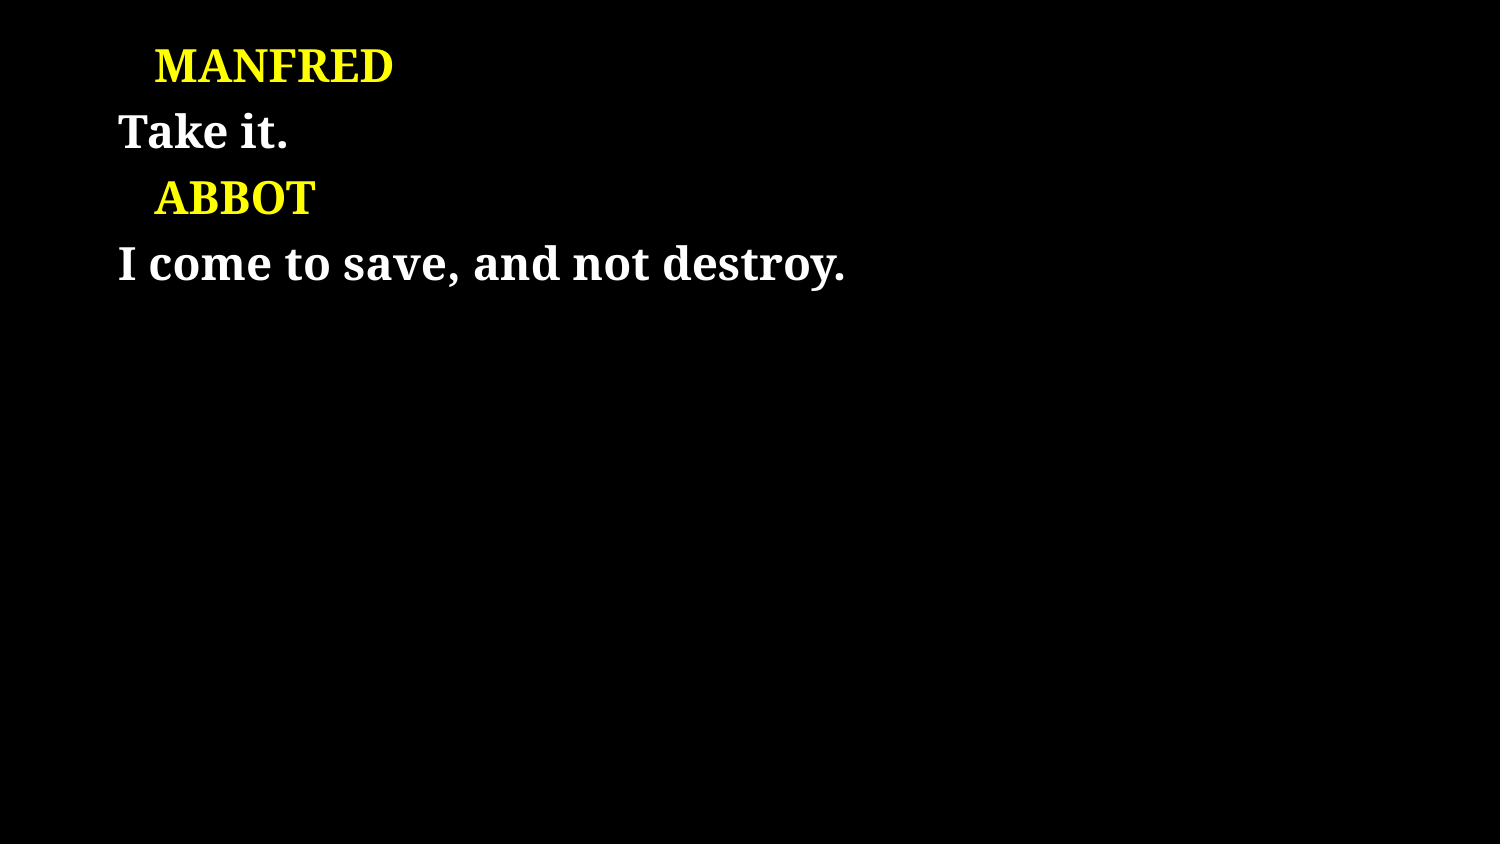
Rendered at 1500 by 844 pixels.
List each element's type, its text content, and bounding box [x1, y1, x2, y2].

title Manfred Take it. ABBOT I come to save, and not destroy. [103, 17, 1397, 299]
